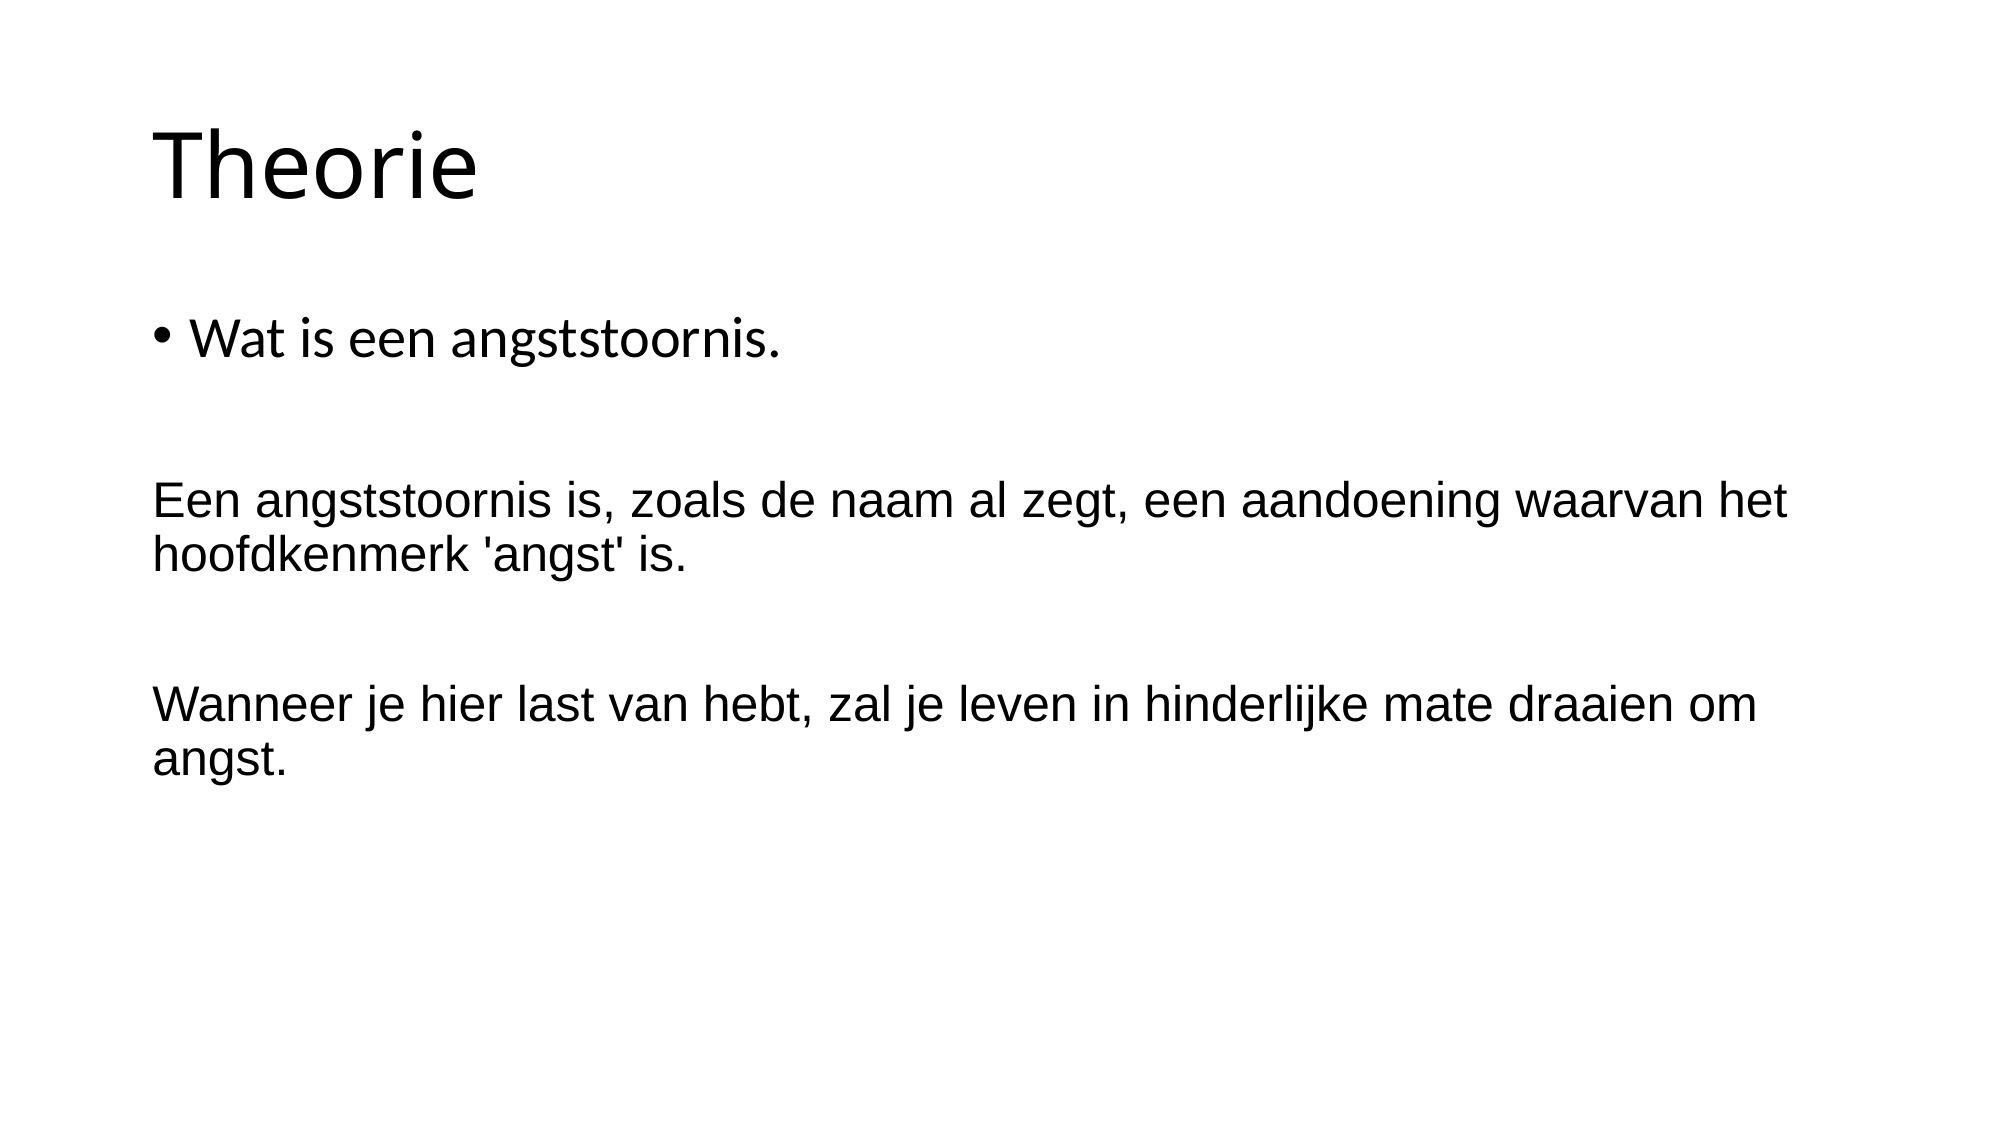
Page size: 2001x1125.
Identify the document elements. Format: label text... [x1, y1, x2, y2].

list Wat is een angststoornis. Een angststoornis is, zoals de naam al zegt, een aandoening waarvan het hoofdkenmerk 'angst' is. Wanneer je hier last van hebt, zal je leven in hinderlijke mate draaien om angst. [137, 299, 1863, 1014]
title Theorie [137, 59, 1863, 278]
